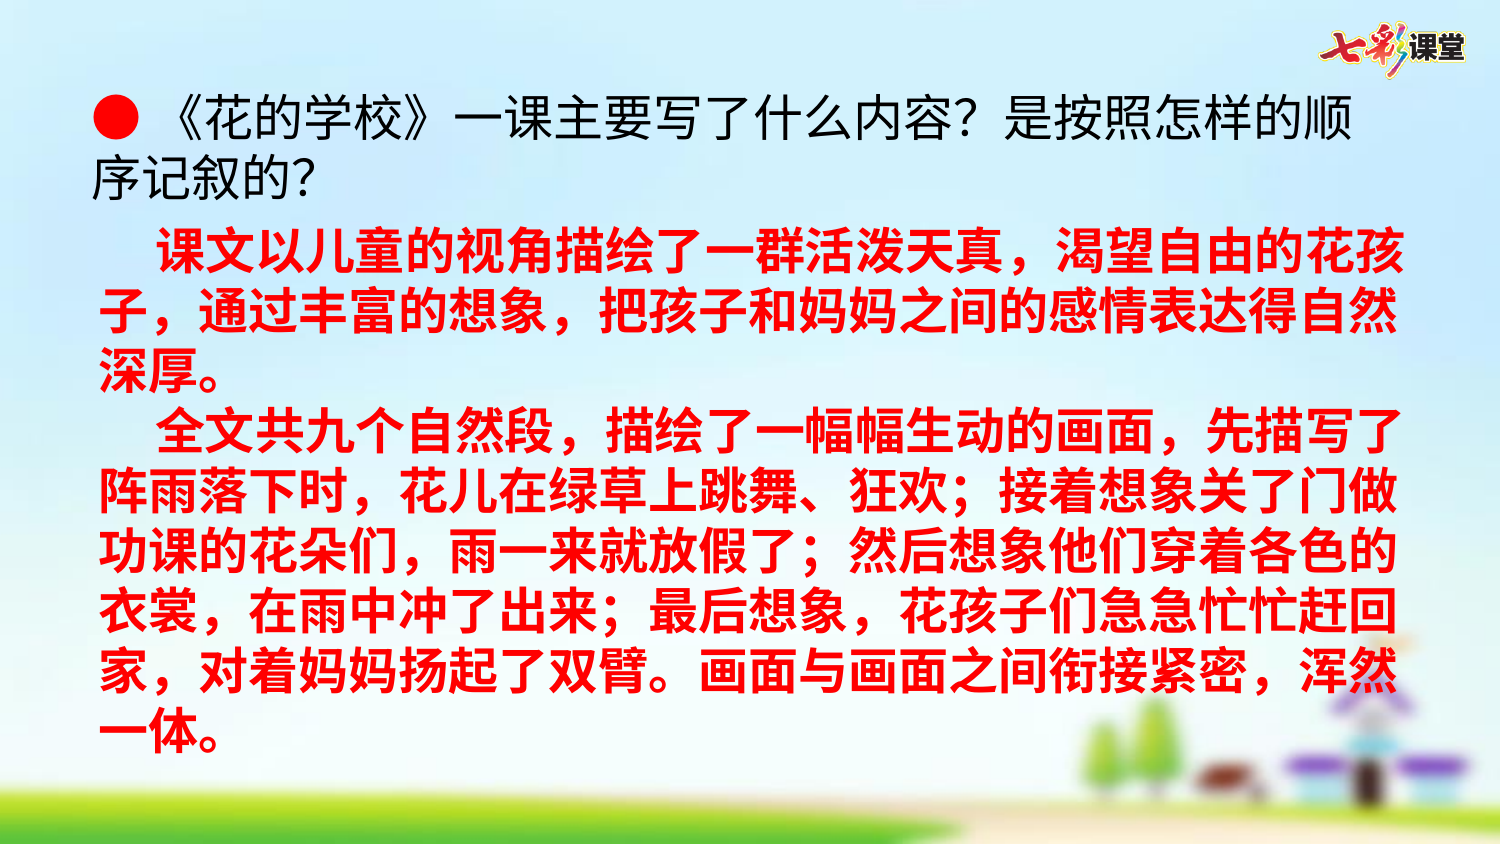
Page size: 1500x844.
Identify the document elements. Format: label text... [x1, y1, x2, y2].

text_box ●《花的学校》一课主要写了什么内容？是按照怎样的顺序记叙的？ [76, 79, 1412, 214]
text_box 课文以儿童的视角描绘了一群活泼天真，渴望自由的花孩子，通过丰富的想象，把孩子和妈妈之间的感情表达得自然深厚。 全文共九个自然段，描绘了一幅幅生动的画面，先描写了阵雨落下时，花儿在绿草上跳舞、狂欢；接着想象关了门做功课的花朵们，雨一来就放假了；然后想象他们穿着各色的衣裳，在雨中冲了出来；最后想象，花孩子们急急忙忙赶回家，对着妈妈扬起了双臂。画面与画面之间衔接紧密，浑然一体。 [83, 211, 1430, 767]
picture [0, 0, 1500, 844]
